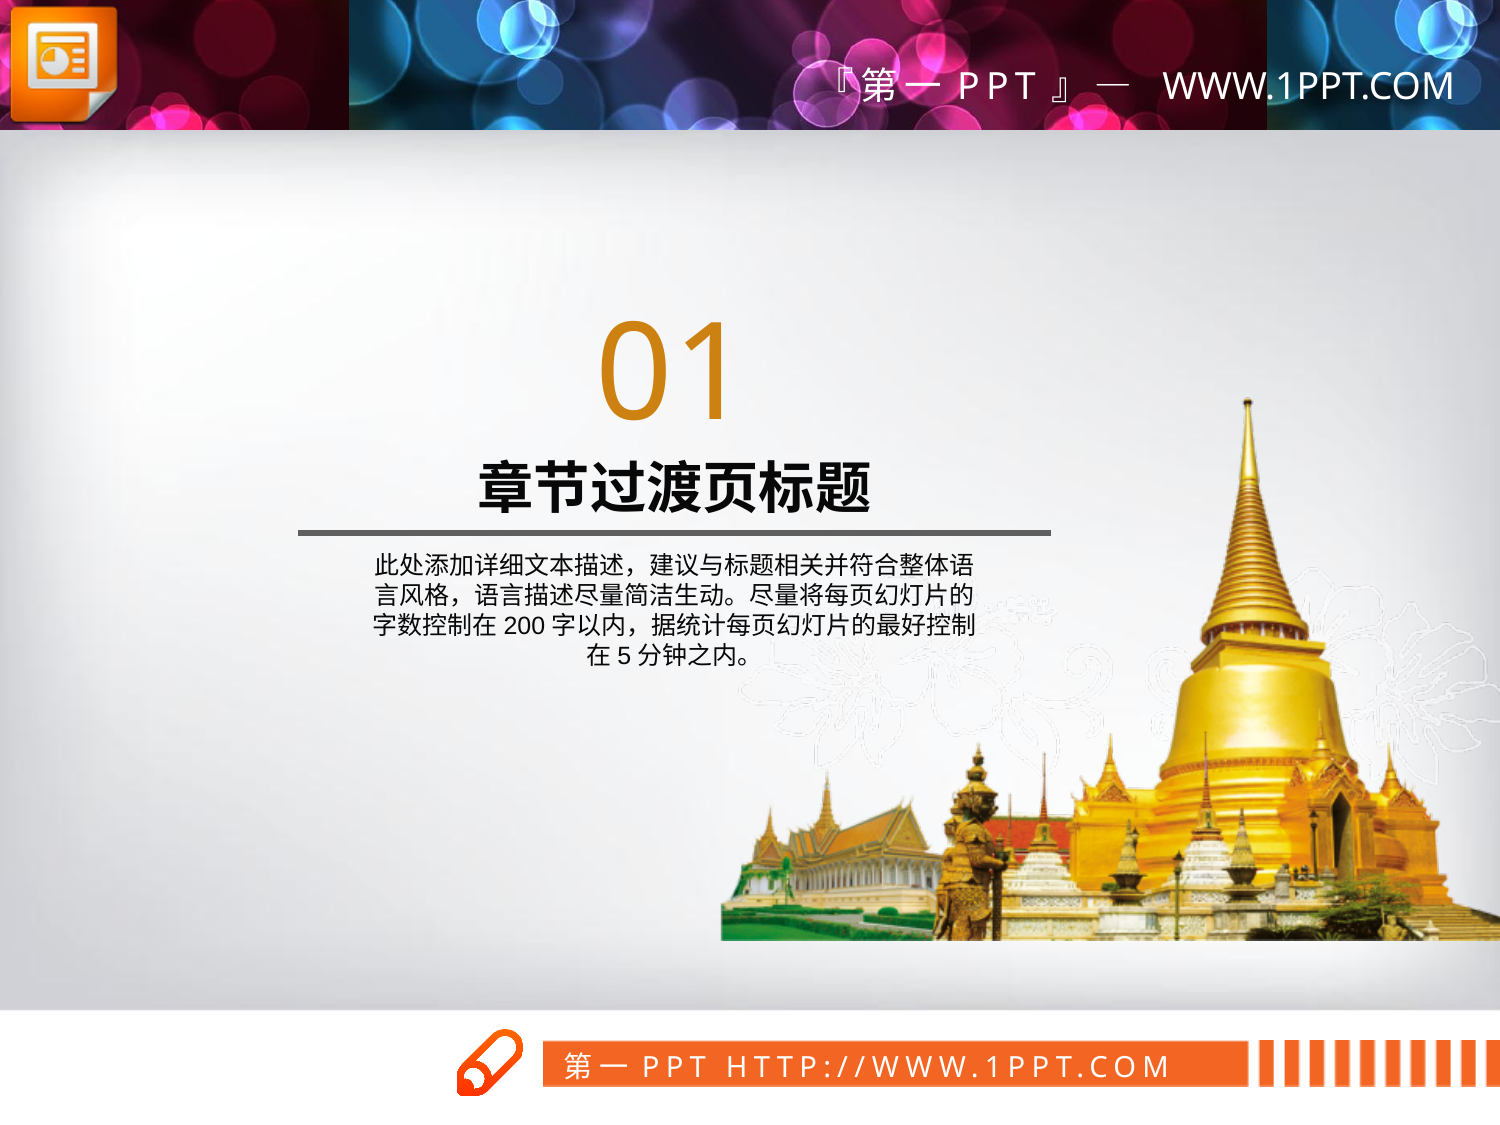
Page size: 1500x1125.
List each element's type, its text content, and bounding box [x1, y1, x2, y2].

text_box 章节过渡页标题 [462, 445, 667, 528]
picture [543, 1040, 1500, 1087]
text_box 01 [580, 276, 766, 455]
picture [0, 0, 1500, 1012]
text_box 此处添加详细文本描述，建议与标题相关并符合整体语言风格，语言描述尽量简洁生动。尽量将每页幻灯片的字数控制在200字以内，据统计每页幻灯片的最好控制在5分钟之内。 [348, 542, 667, 677]
